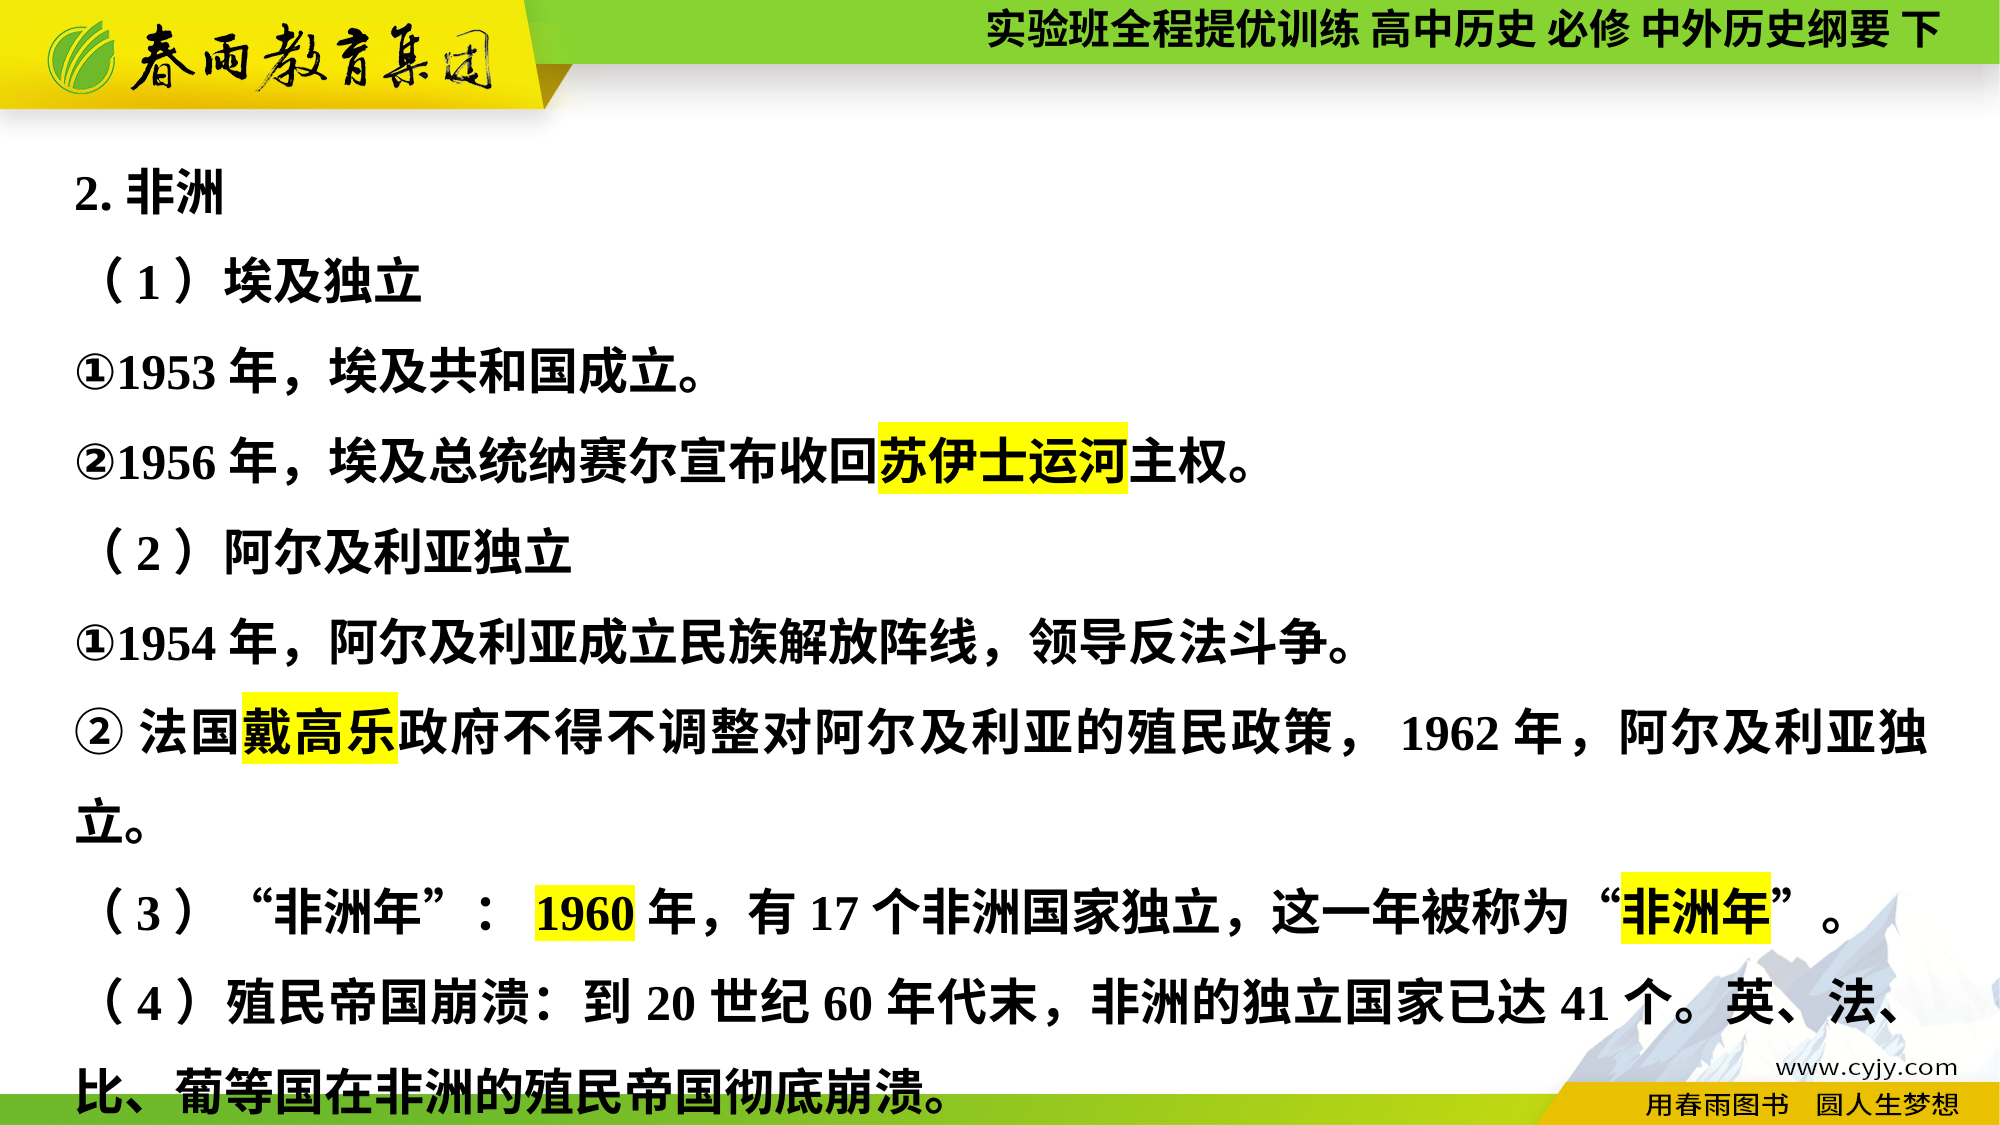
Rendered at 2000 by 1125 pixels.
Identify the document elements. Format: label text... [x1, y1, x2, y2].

picture [0, 0, 2000, 1125]
list 2.非洲 （1）埃及独立 ①1953年，埃及共和国成立。 ②1956年，埃及总统纳赛尔宣布收回苏伊士运河主权。 （2）阿尔及利亚独立 ①1954年，阿尔及利亚成立民族解放阵线，领导反法斗争。 ②法国戴高乐政府不得不调整对阿尔及利亚的殖民政策，1962年，阿尔及利亚独立。 （3）“非洲年”：1960年，有17个非洲国家独立，这一年被称为“非洲年”。 （4）殖民帝国崩溃：到20世纪60年代末，非洲的独立国家已达41个。英、法、比、葡等国在非洲的殖民帝国彻底崩溃。 [59, 122, 1944, 1035]
